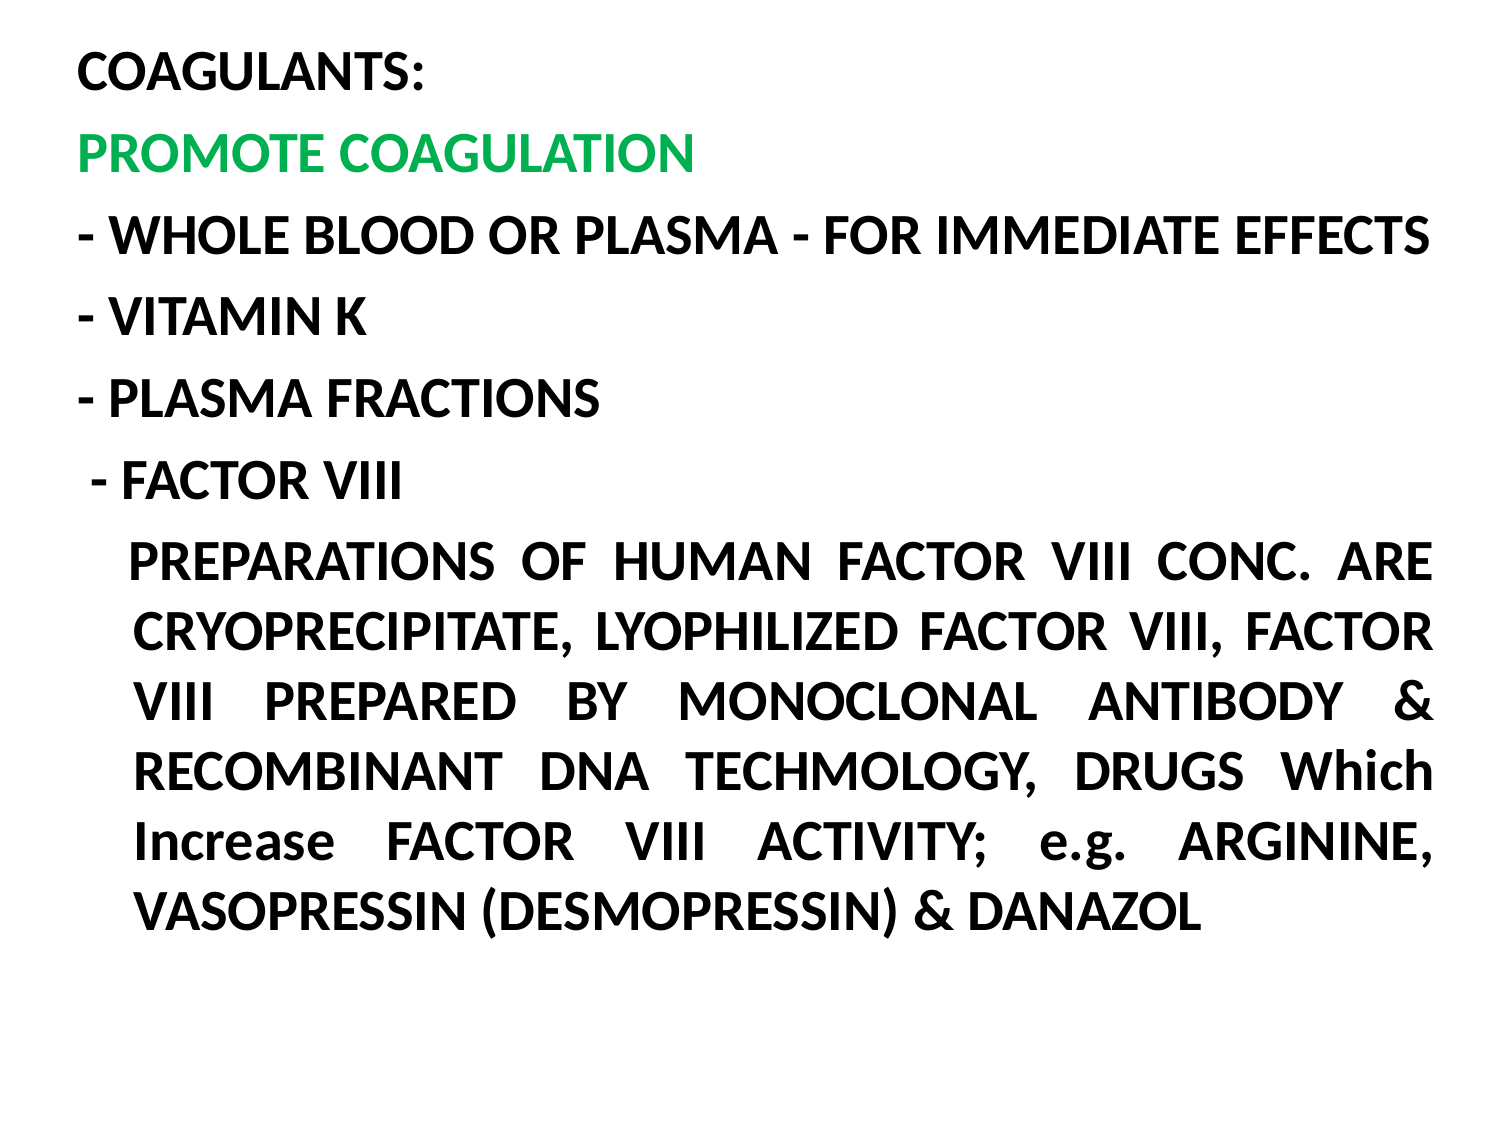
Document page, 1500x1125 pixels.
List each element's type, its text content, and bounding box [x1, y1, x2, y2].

list COAGULANTS: PROMOTE COAGULATION - WHOLE BLOOD OR PLASMA - FOR IMMEDIATE EFFECTS - VITAMIN K - PLASMA FRACTIONS - FACTOR VIII PREPARATIONS OF HUMAN FACTOR VIII CONC. ARE CRYOPRECIPITATE, LYOPHILIZED FACTOR VIII, FACTOR VIII PREPARED BY MONOCLONAL ANTIBODY & RECOMBINANT DNA TECHMOLOGY, DRUGS Which Increase FACTOR VIII ACTIVITY; e.g. ARGININE, VASOPRESSIN (DESMOPRESSIN) & DANAZOL [62, 24, 1450, 1000]
